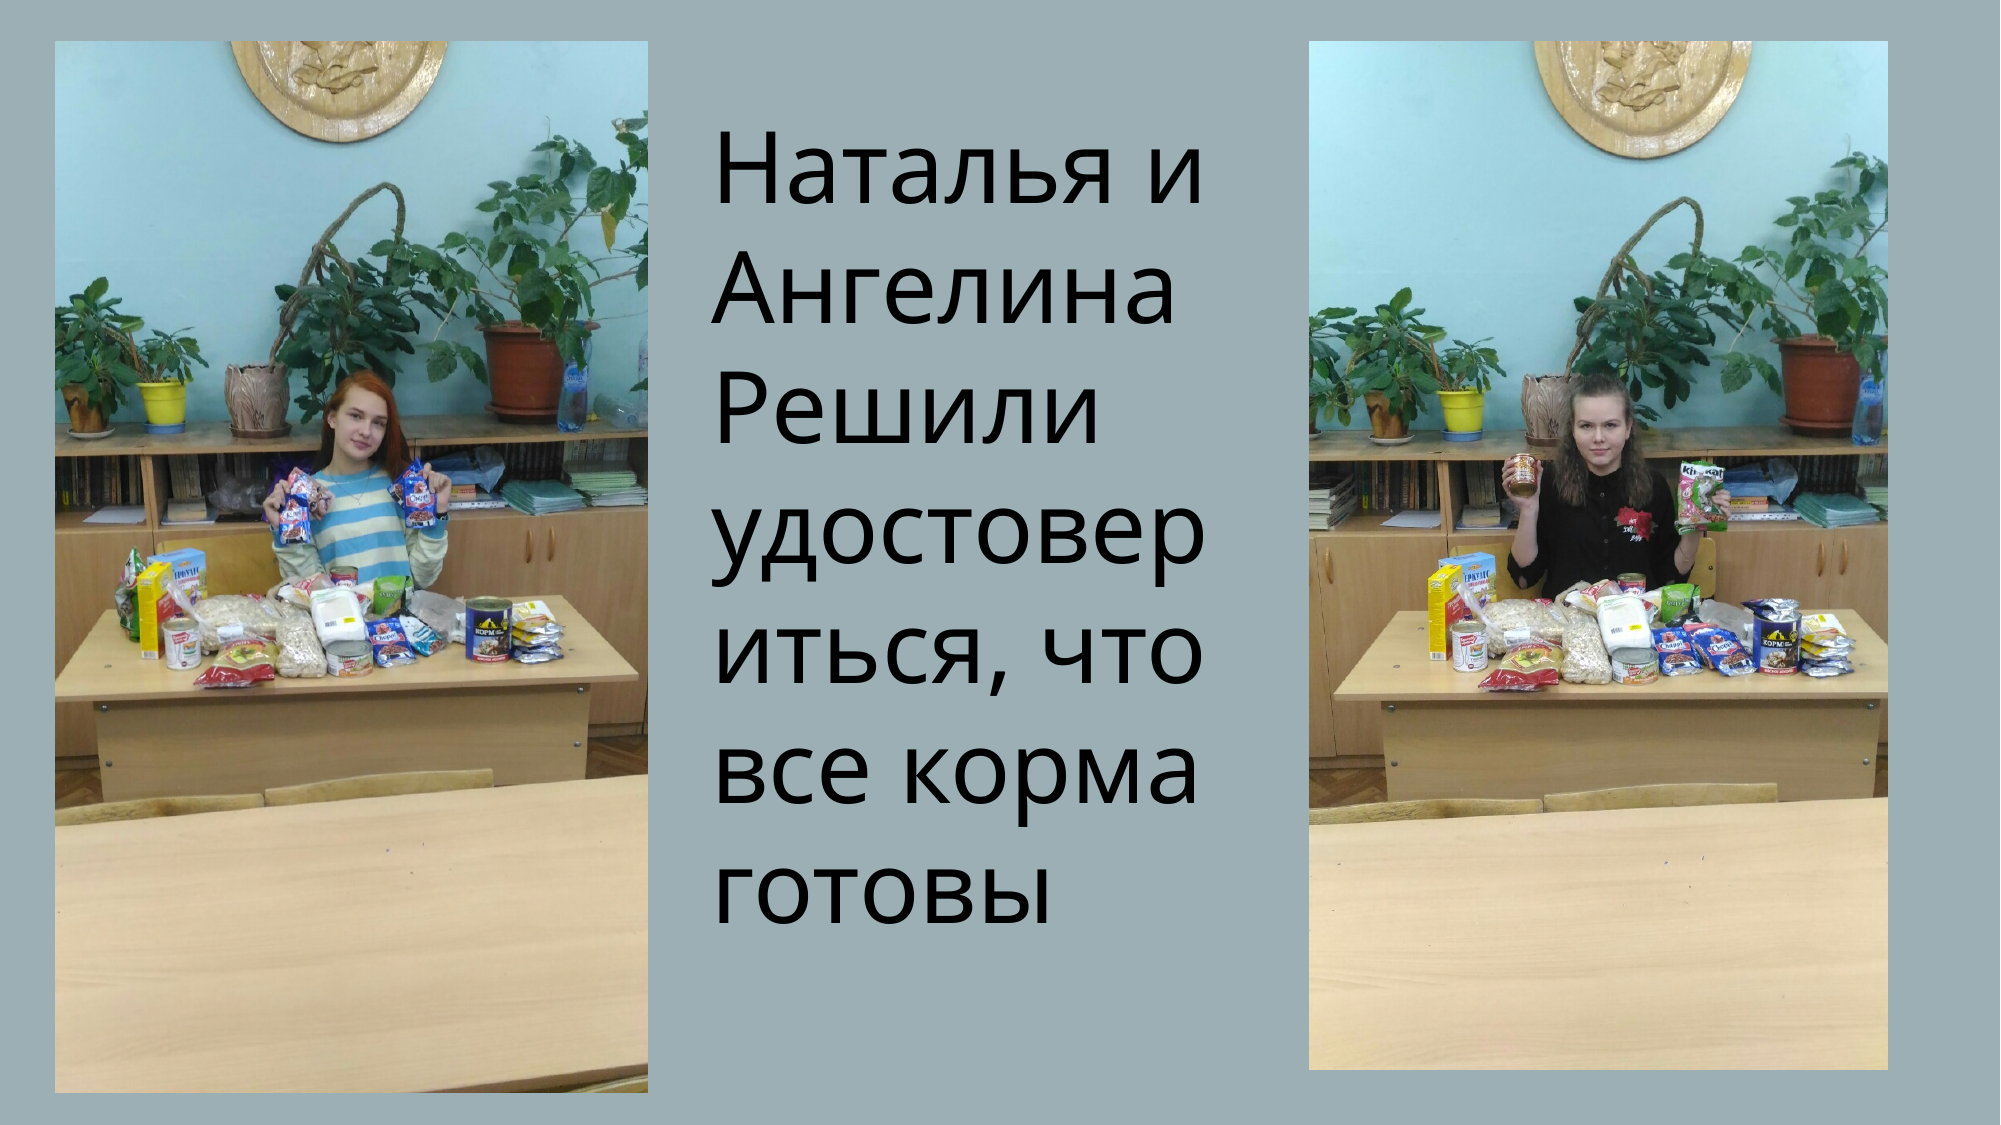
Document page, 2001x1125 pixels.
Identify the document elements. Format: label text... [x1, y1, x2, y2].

text_box Наталья и Ангелина Решили удостовериться, что все корма готовы [696, 96, 1233, 951]
picture [1309, 41, 1888, 1070]
picture [55, 41, 648, 1093]
